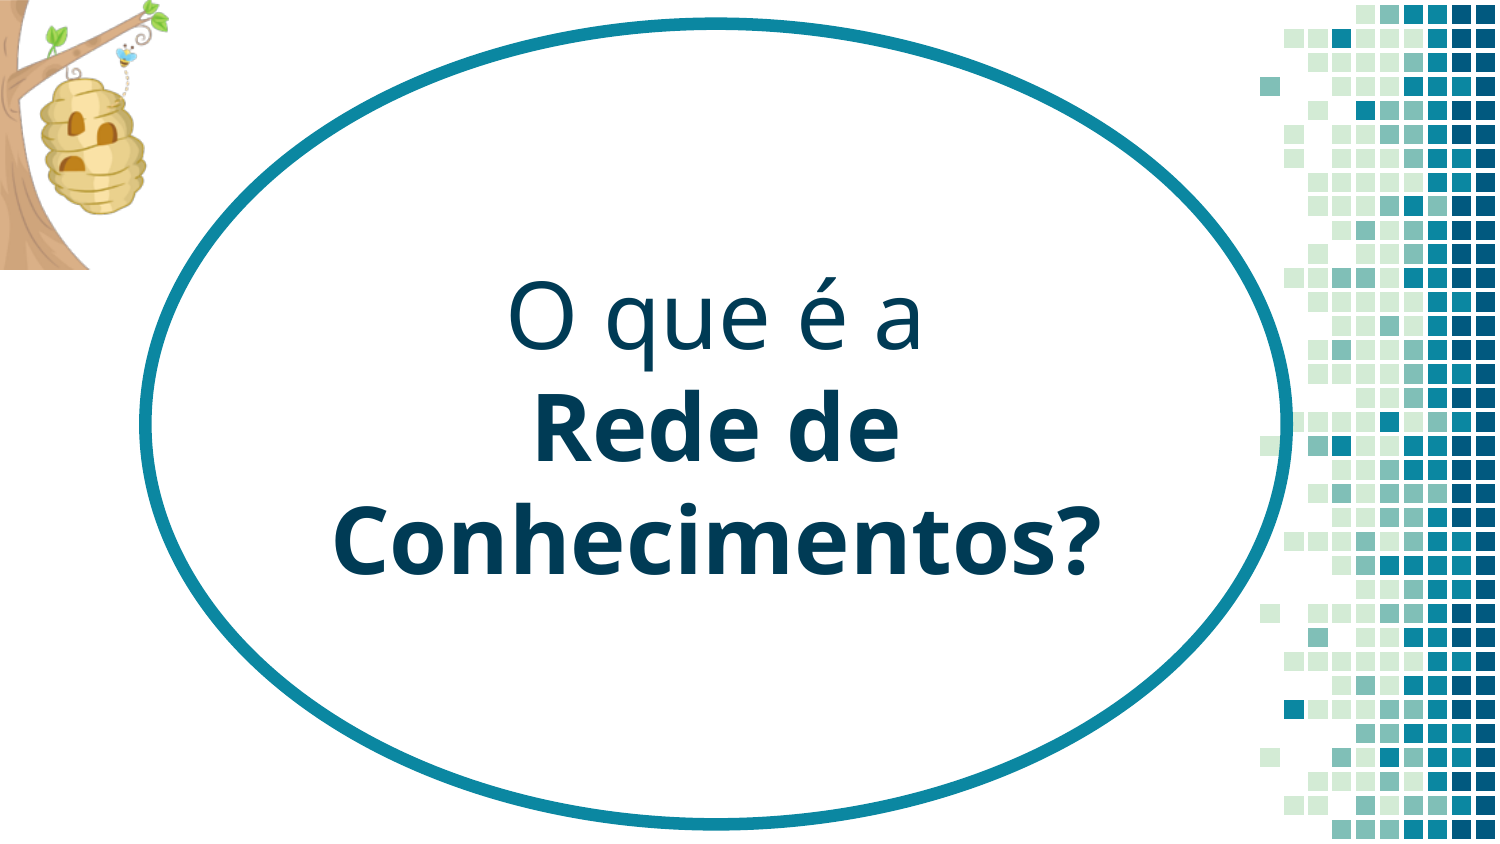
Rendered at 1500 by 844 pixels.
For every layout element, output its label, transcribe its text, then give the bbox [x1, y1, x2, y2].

picture [0, 0, 169, 270]
text_box O que é a Rede de Conhecimentos? [145, 23, 1287, 825]
